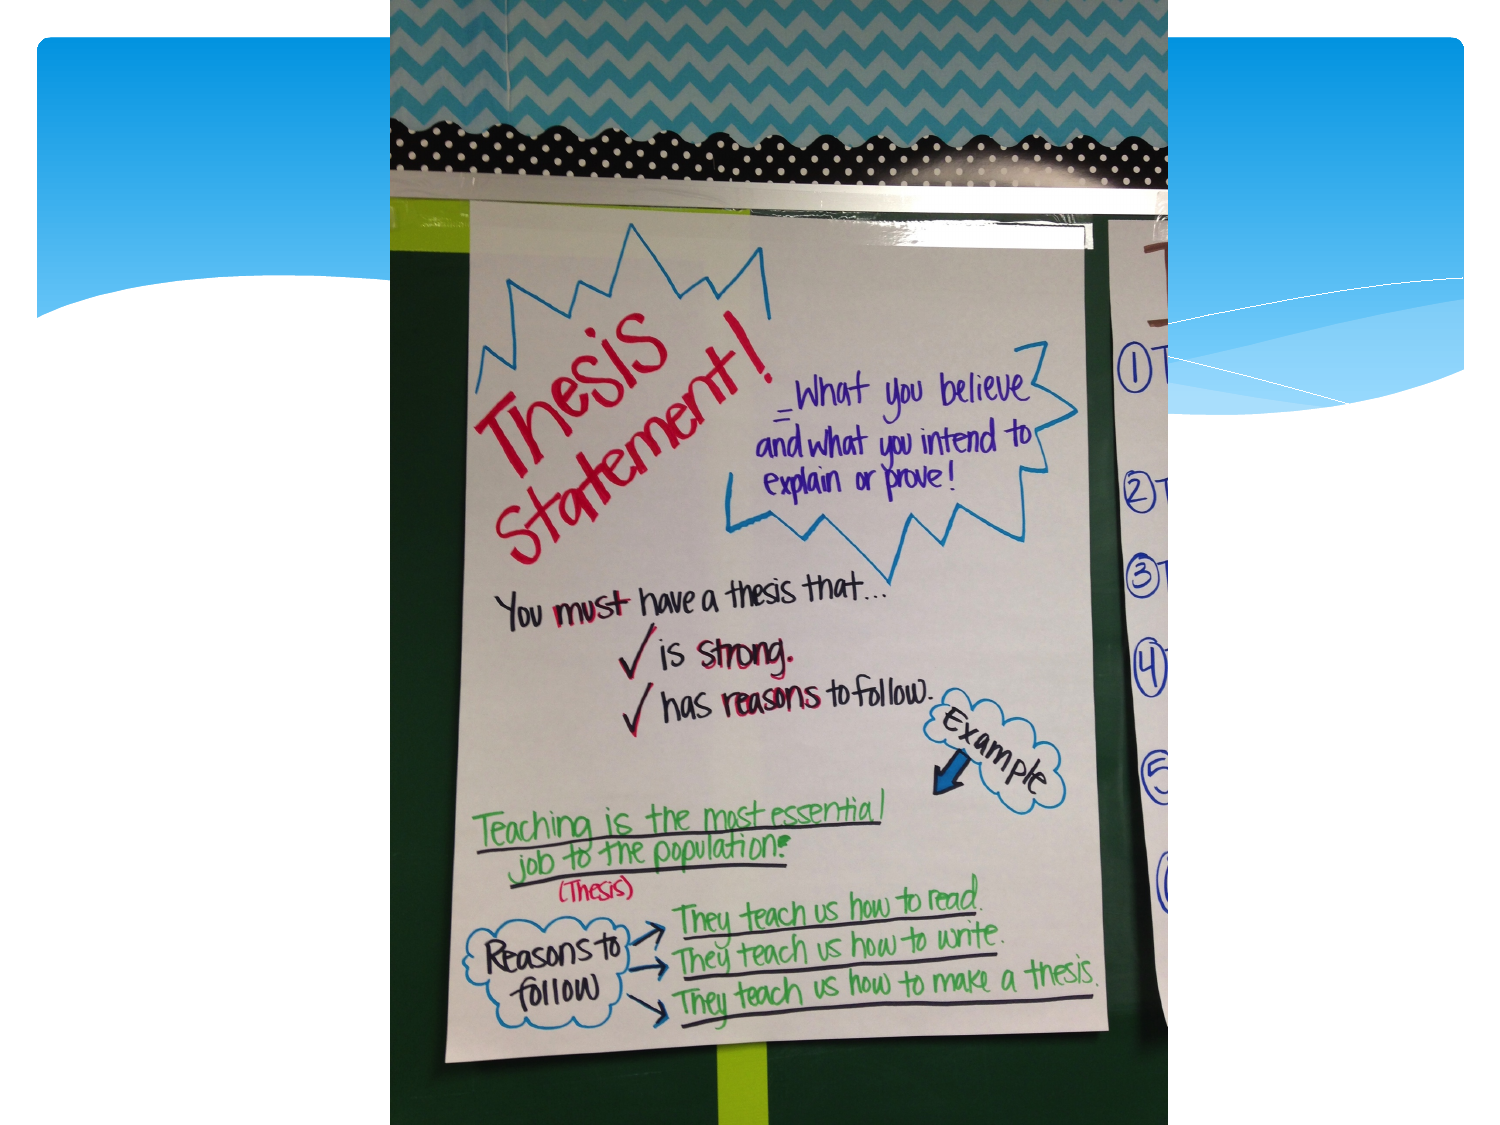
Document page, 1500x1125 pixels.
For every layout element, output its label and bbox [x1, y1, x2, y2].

list [57, 0, 1500, 1125]
